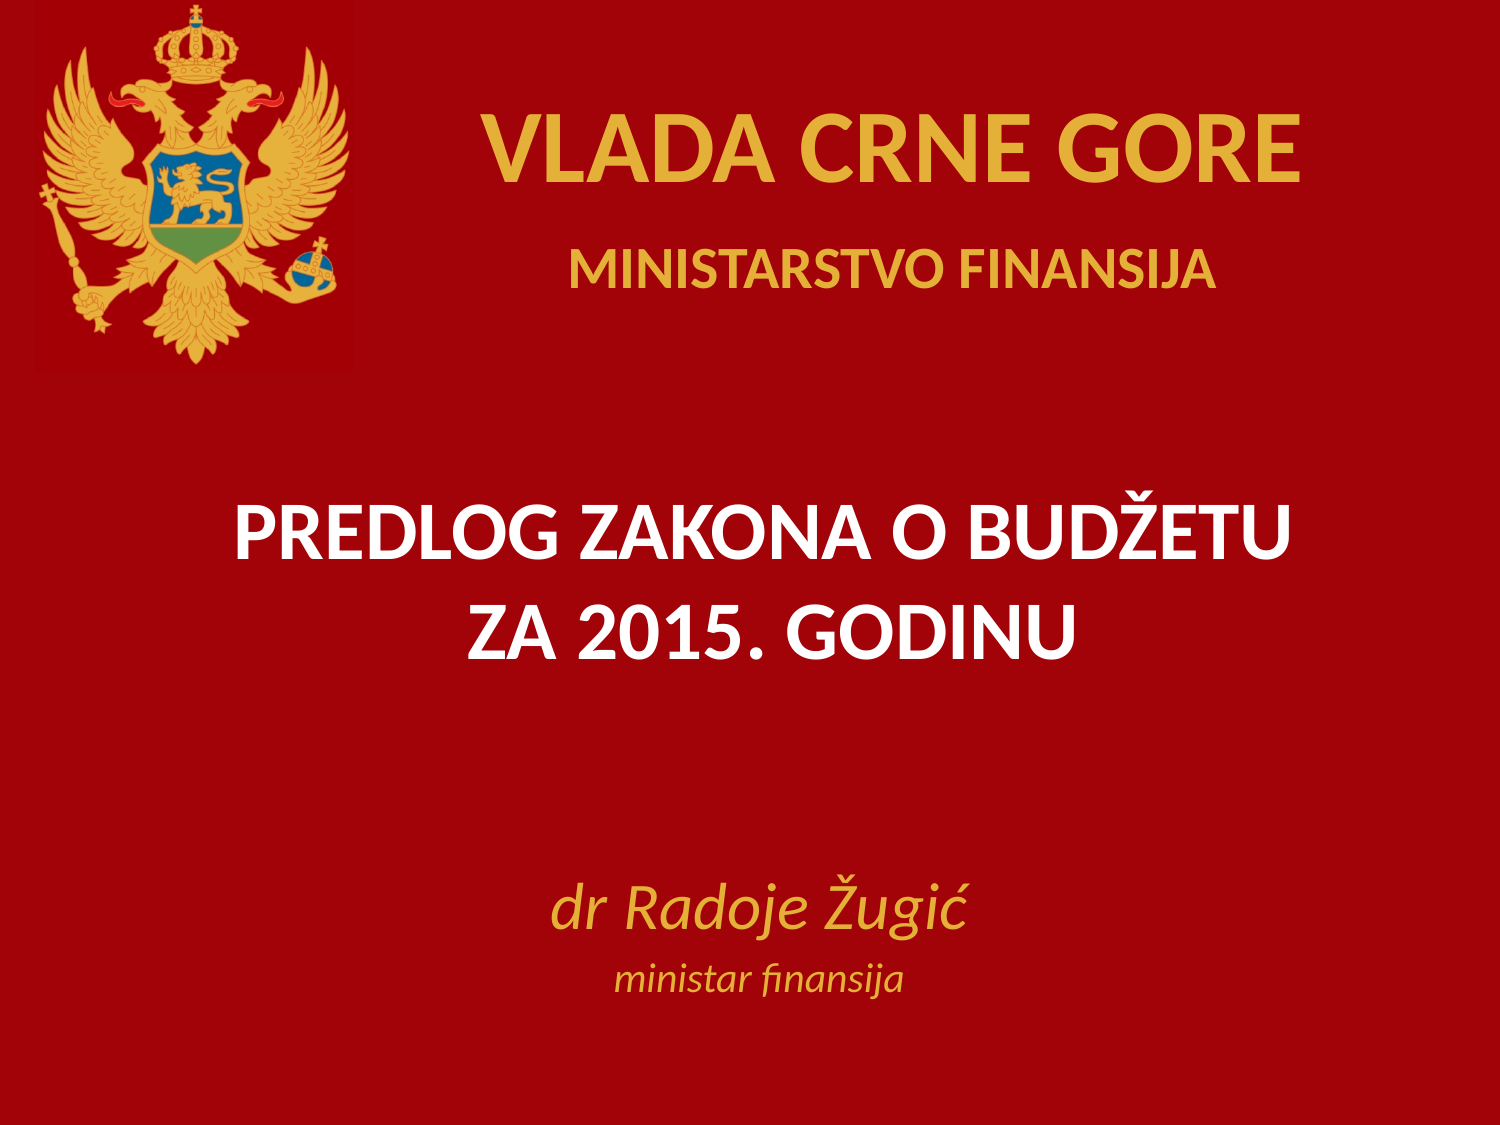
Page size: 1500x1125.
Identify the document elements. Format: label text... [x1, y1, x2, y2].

title VLADA CRNE GORE Ministarstvo finansija [359, 70, 1456, 309]
subtitle dr Radoje Žugić ministar finansija [234, 855, 1285, 1062]
picture [34, 0, 354, 372]
text_box PREDLOG ZAKONA O BUDŽETU ZA 2015. GODINU [117, 468, 1430, 684]
